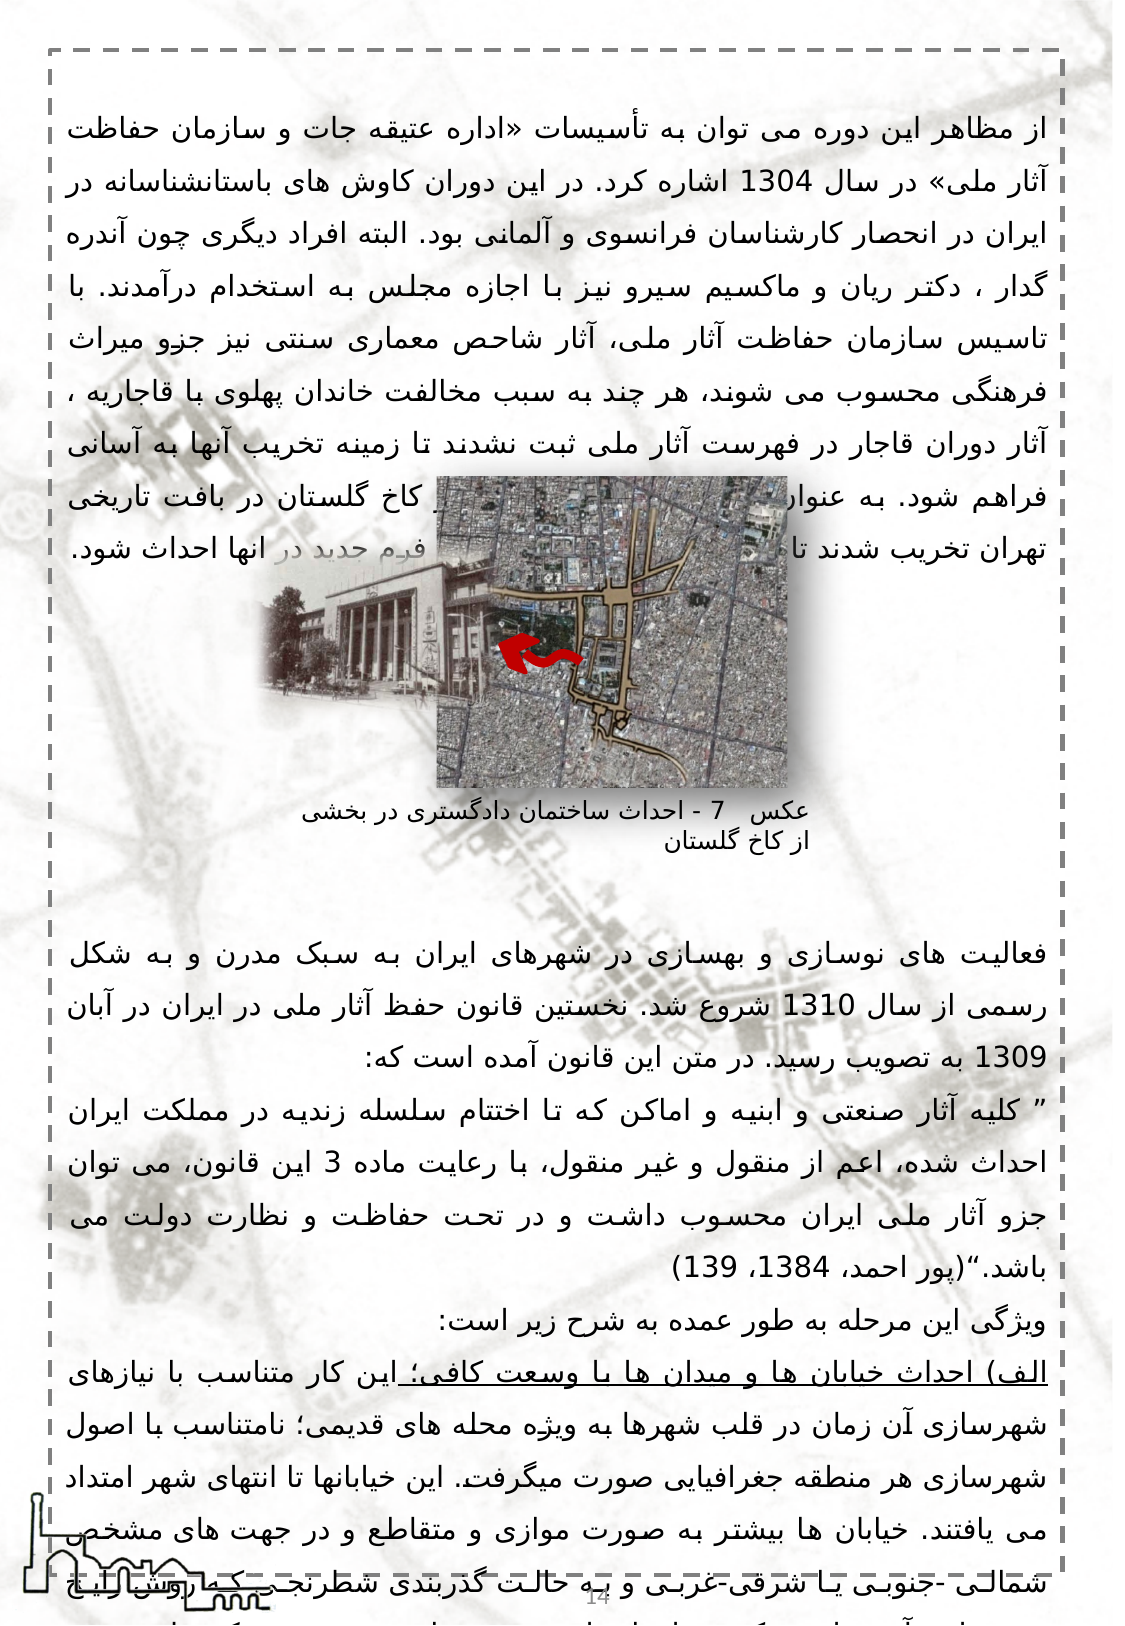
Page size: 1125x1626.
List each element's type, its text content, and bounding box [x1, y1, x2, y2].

text_box از مظاهر این دوره می توان به تأسیسات «اداره عتیقه جات و سازمان حفاظت آثار ملی» در سال 1304 اشاره کرد. در این دوران کاوش های باستانشناسانه در ایران در انحصار کارشناسان فرانسوی و آلمانی بود. البته افراد دیگری چون آندره گدار ، دکتر ریان و ماکسیم سیرو نیز با اجازه مجلس به استخدام درآمدند. با تاسیس سازمان حفاظت آثار ملی، آثار شاحص معماری سنتی نیز جزو میراث فرهنگی محسوب می شوند، هر چند به سبب مخالفت خاندان پهلوی با قاجاریه ، آثار دوران قاجار در فهرست آثار ملی ثبت نشدند تا زمینه تخریب آنها به آسانی فراهم شود. به عنوان مثال بخش های وسیعی از کاخ گلستان در بافت تاریخی تهران تخریب شدند تا وزارت دارایی و دادگستری با فرم جدید در انها احداث شود. فعالیت های نوسازی و بهسازی در شهرهای ایران به سبک مدرن و به شکل رسمی از سال 1310 شروع شد. نخستین قانون حفظ آثار ملی در ایران در آبان 1309 به تصویب رسید. در متن این قانون آمده است که: ” کلیه آثار صنعتی و ابنیه و اماکن که تا اختتام سلسله زندیه در مملکت ایران احداث شده، اعم از منقول و غیر منقول، با رعایت ماده 3 این قانون، می توان جزو آثار ملی ایران محسوب داشت و در تحت حفاظت و نظارت دولت می باشد.“(پور احمد، 1384، 139) ویژگی این مرحله به طور عمده به شرح زیر است: الف) احداث خیابان ها و میدان ها با وسعت کافی؛ این کار متناسب با نیازهای شهرسازی آن زمان در قلب شهرها به ویژه محله های قدیمی؛ نامتناسب با اصول شهرسازی هر منطقه جغرافیایی صورت می­گرفت. این خیابانها تا انتهای شهر امتداد می یافتند. خیابان ها بیشتر به صورت موازی و متقاطع و در جهت های مشخص شمالی -جنوبی یا شرقی-غربی و به حالت گذربندی شطرنجی که روش رایج شهرسازی آن زمان در کشورهای اروپایی بویژه فرانسه تبعیت می کرد. این روش تقریباً در تمام شهرهای بزرگ و بیشتر شهرهای متوسط رواج پیدا کرد. نتیجه این کار تسهیل رفت و آمد شهروندان و دسترسی به نقاط مختلف شهر با وسایط نقلیه موتوری و تأمین خدمات عمومی شهری بود. اما ساختار بافت قدیم و شهرسازی بومی و ارگانیک را از یکدیگر گسست. ب) احداث خیابان های کمربندی در اطراف بسیاری از شهرهای بزرگ؛ خیابان های دور شهر بیشتر به صورت [48, 48, 1065, 254]
picture [0, 255, 1125, 1369]
picture [13, 1419, 275, 1625]
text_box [249, 476, 788, 788]
text_box از مظاهر این دوره می توان به تأسیسات «اداره عتیقه جات و سازمان حفاظت آثار ملی» در سال 1304 اشاره کرد. در این دوران کاوش های باستانشناسانه در ایران در انحصار کارشناسان فرانسوی و آلمانی بود. البته افراد دیگری چون آندره گدار ، دکتر ریان و ماکسیم سیرو نیز با اجازه مجلس به استخدام درآمدند. با تاسیس سازمان حفاظت آثار ملی، آثار شاحص معماری سنتی نیز جزو میراث فرهنگی محسوب می شوند، هر چند به سبب مخالفت خاندان پهلوی با قاجاریه ، آثار دوران قاجار در فهرست آثار ملی ثبت نشدند تا زمینه تخریب آنها به آسانی فراهم شود. به عنوان مثال بخش های وسیعی از کاخ گلستان در بافت تاریخی تهران تخریب شدند تا وزارت دارایی و دادگستری با فرم جدید در انها احداث شود. فعالیت های نوسازی و بهسازی در شهرهای ایران به سبک مدرن و به شکل رسمی از سال 1310 شروع شد. نخستین قانون حفظ آثار ملی در ایران در آبان 1309 به تصویب رسید. در متن این قانون آمده است که: ” کلیه آثار صنعتی و ابنیه و اماکن که تا اختتام سلسله زندیه در مملکت ایران احداث شده، اعم از منقول و غیر منقول، با رعایت ماده 3 این قانون، می توان جزو آثار ملی ایران محسوب داشت و در تحت حفاظت و نظارت دولت می باشد.“(پور احمد، 1384، 139) ویژگی این مرحله به طور عمده به شرح زیر است: الف) احداث خیابان ها و میدان ها با وسعت کافی؛ این کار متناسب با نیازهای شهرسازی آن زمان در قلب شهرها به ویژه محله های قدیمی؛ نامتناسب با اصول شهرسازی هر منطقه جغرافیایی صورت می­گرفت. این خیابانها تا انتهای شهر امتداد می یافتند. خیابان ها بیشتر به صورت موازی و متقاطع و در جهت های مشخص شمالی -جنوبی یا شرقی-غربی و به حالت گذربندی شطرنجی که روش رایج شهرسازی آن زمان در کشورهای اروپایی بویژه فرانسه تبعیت می کرد. این روش تقریباً در تمام شهرهای بزرگ و بیشتر شهرهای متوسط رواج پیدا کرد. نتیجه این کار تسهیل رفت و آمد شهروندان و دسترسی به نقاط مختلف شهر با وسایط نقلیه موتوری و تأمین خدمات عمومی شهری بود. اما ساختار بافت قدیم و شهرسازی بومی و ارگانیک را از یکدیگر گسست. ب) احداث خیابان های کمربندی در اطراف بسیاری از شهرهای بزرگ؛ خیابان های دور شهر بیشتر به صورت [48, 1378, 1065, 1577]
text_box 14 [362, 1550, 625, 1625]
